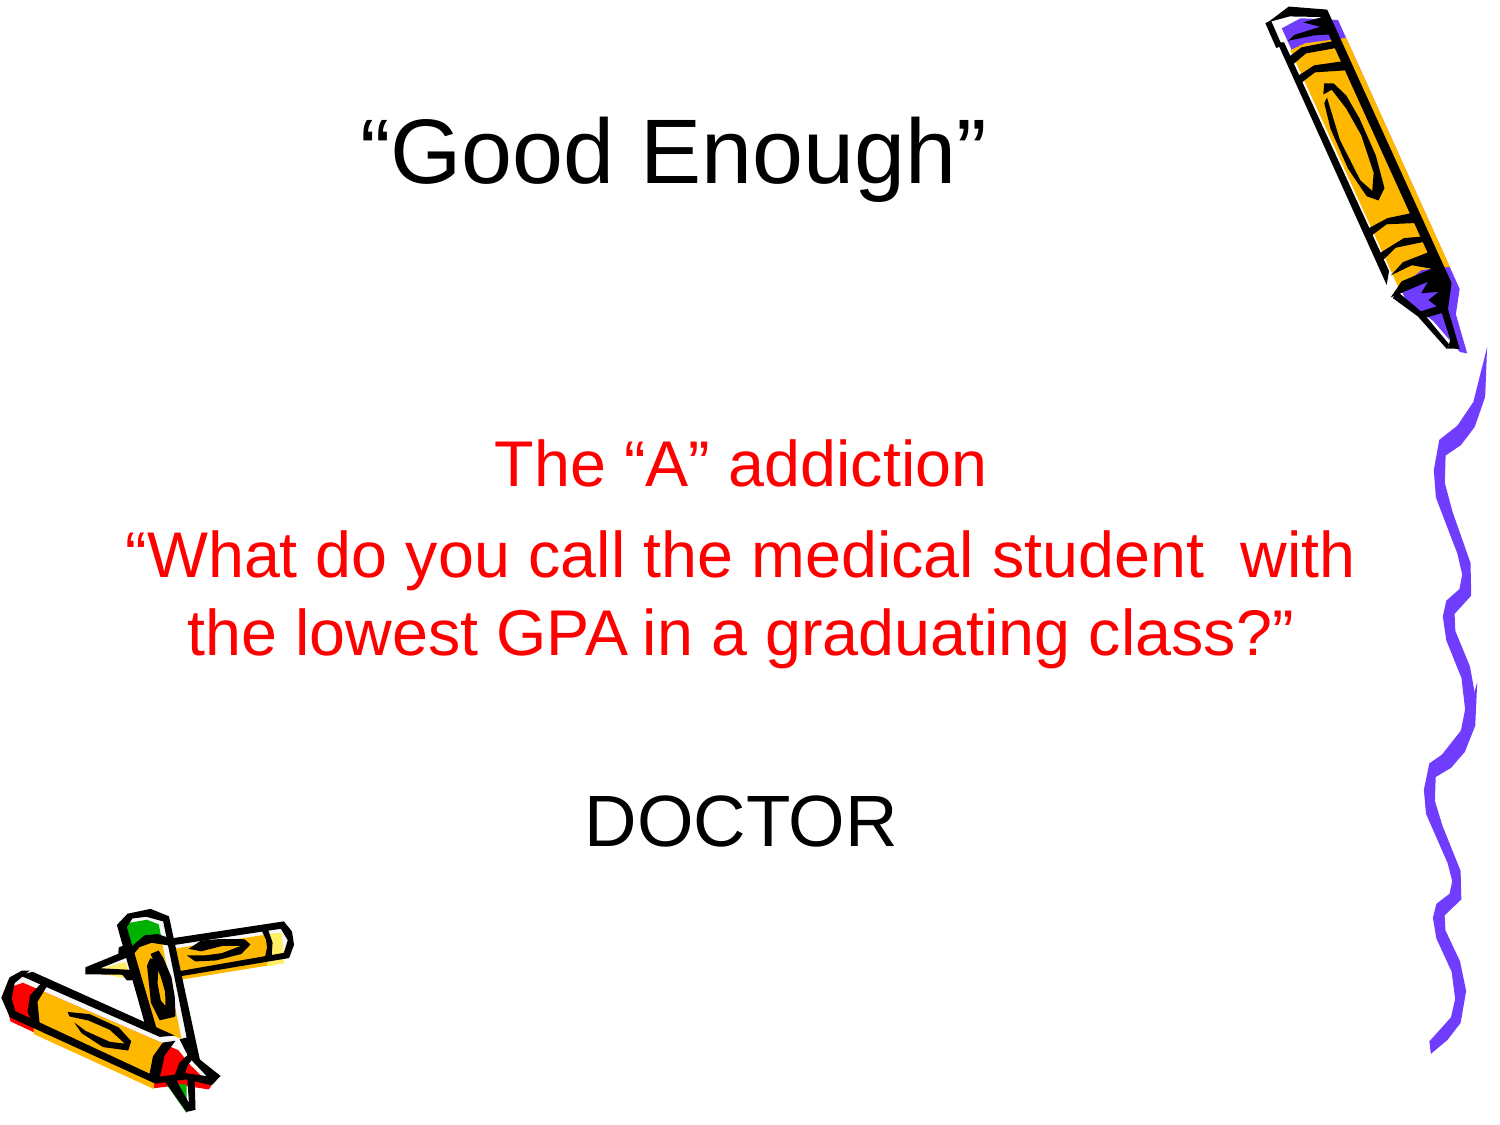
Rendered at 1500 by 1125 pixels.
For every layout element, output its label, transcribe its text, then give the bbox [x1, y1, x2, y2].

list The “A” addiction “What do you call the medical student with the lowest GPA in a graduating class?” DOCTOR [109, 420, 1374, 868]
title “Good Enough” [109, 39, 1238, 203]
